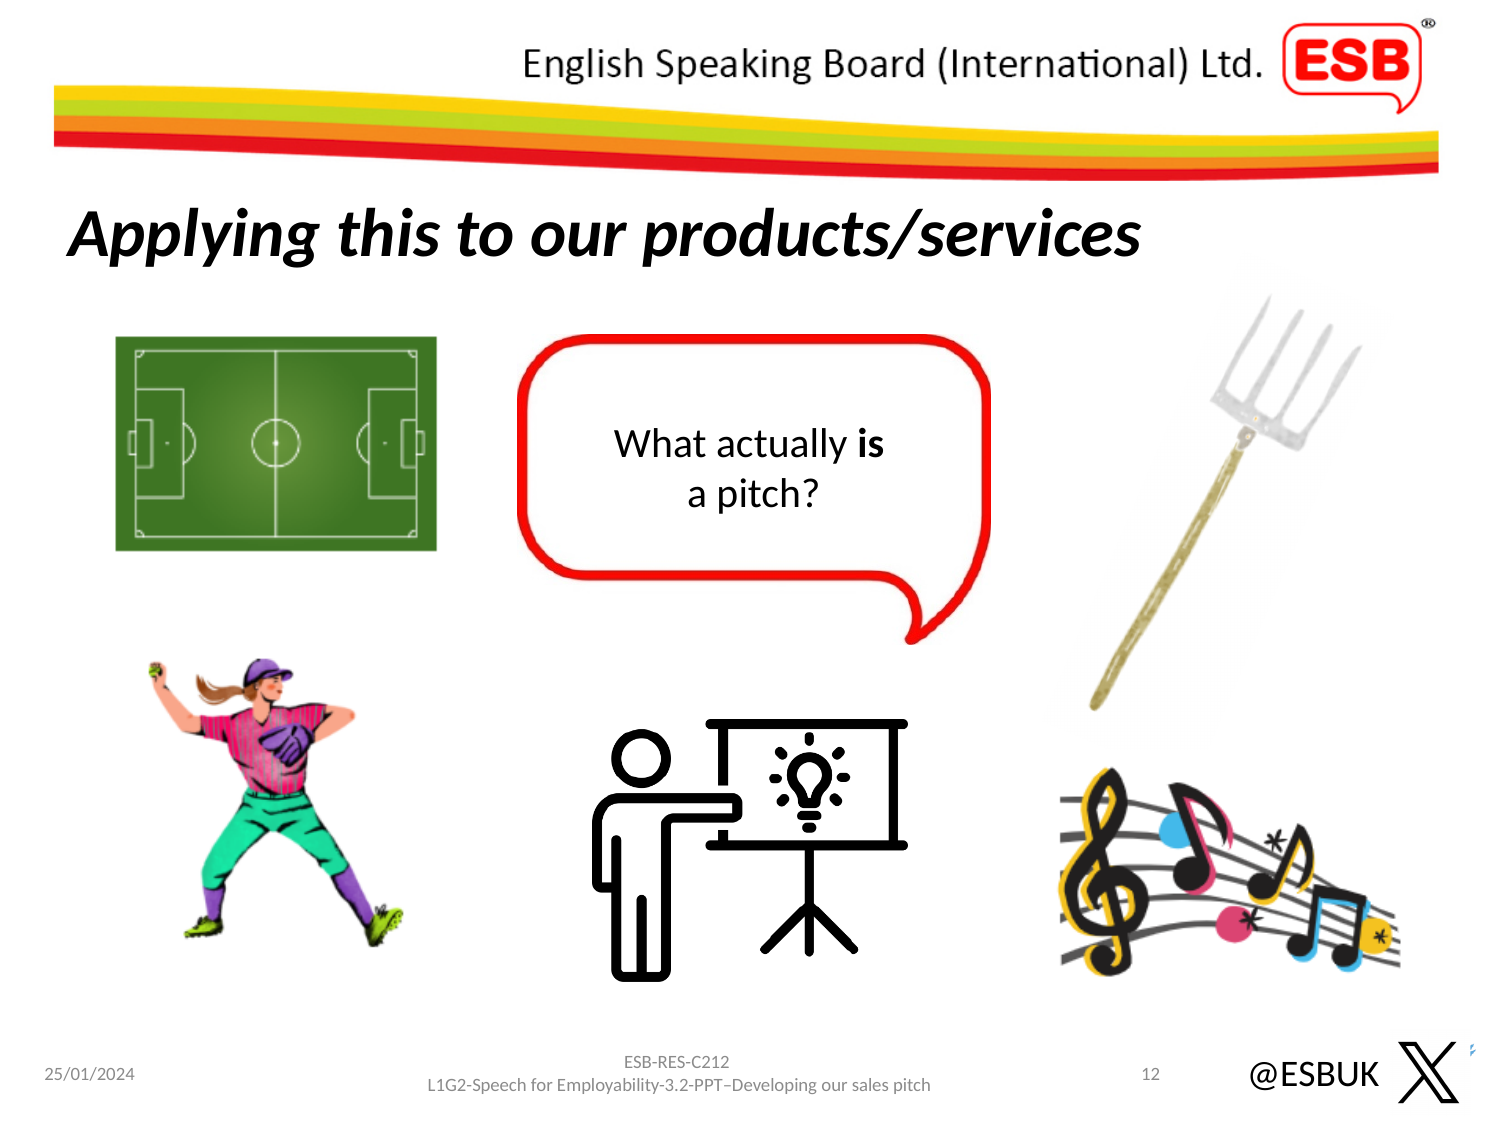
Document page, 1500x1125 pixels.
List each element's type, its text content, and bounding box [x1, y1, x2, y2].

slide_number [29, 1042, 367, 1103]
picture [135, 634, 438, 977]
picture [1390, 1029, 1476, 1116]
picture [1040, 262, 1407, 994]
slide_number 12 [930, 1042, 1176, 1103]
footer ESB-RES-C212 L1G2-Speech for Employability-3.2-PPT–Developing our sales pitch [395, 1042, 930, 1103]
title Applying this to our products/services [53, 181, 1347, 288]
picture [97, 318, 462, 563]
picture [0, 0, 1500, 189]
picture [567, 689, 933, 994]
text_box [517, 334, 991, 645]
